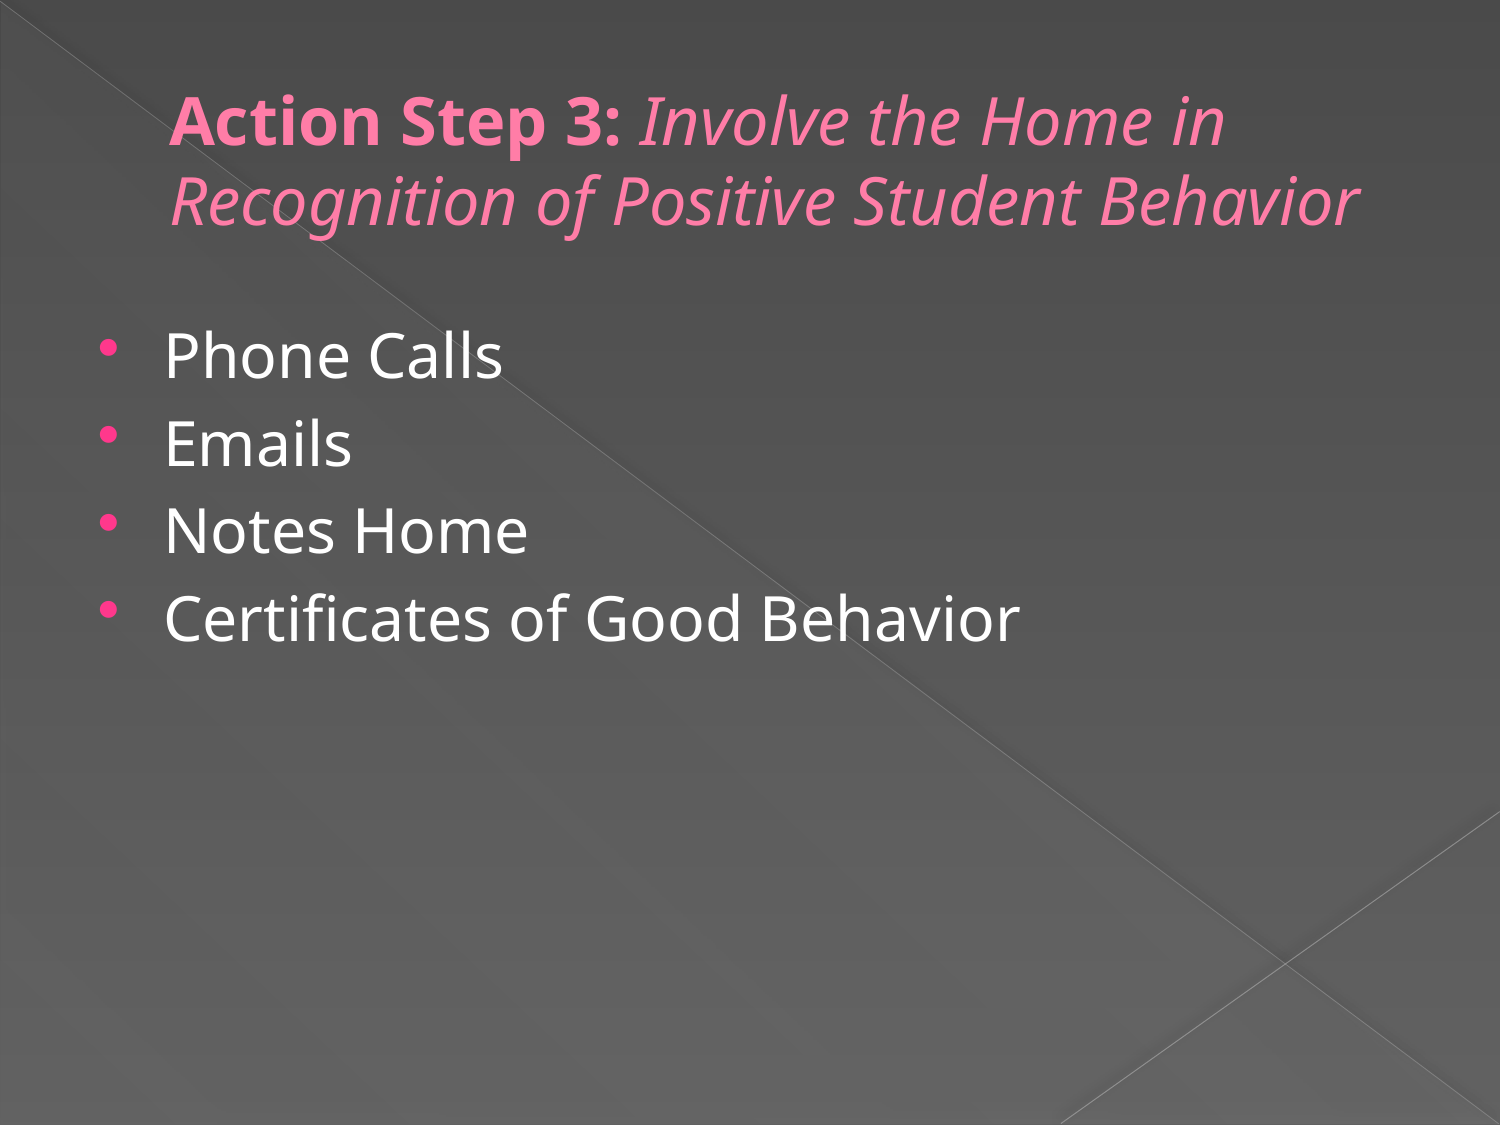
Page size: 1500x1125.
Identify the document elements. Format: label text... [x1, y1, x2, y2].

list Phone Calls Emails Notes Home Certificates of Good Behavior [75, 308, 1425, 1059]
title Action Step 3: Involve the Home in Recognition of Positive Student Behavior [75, 43, 1425, 274]
